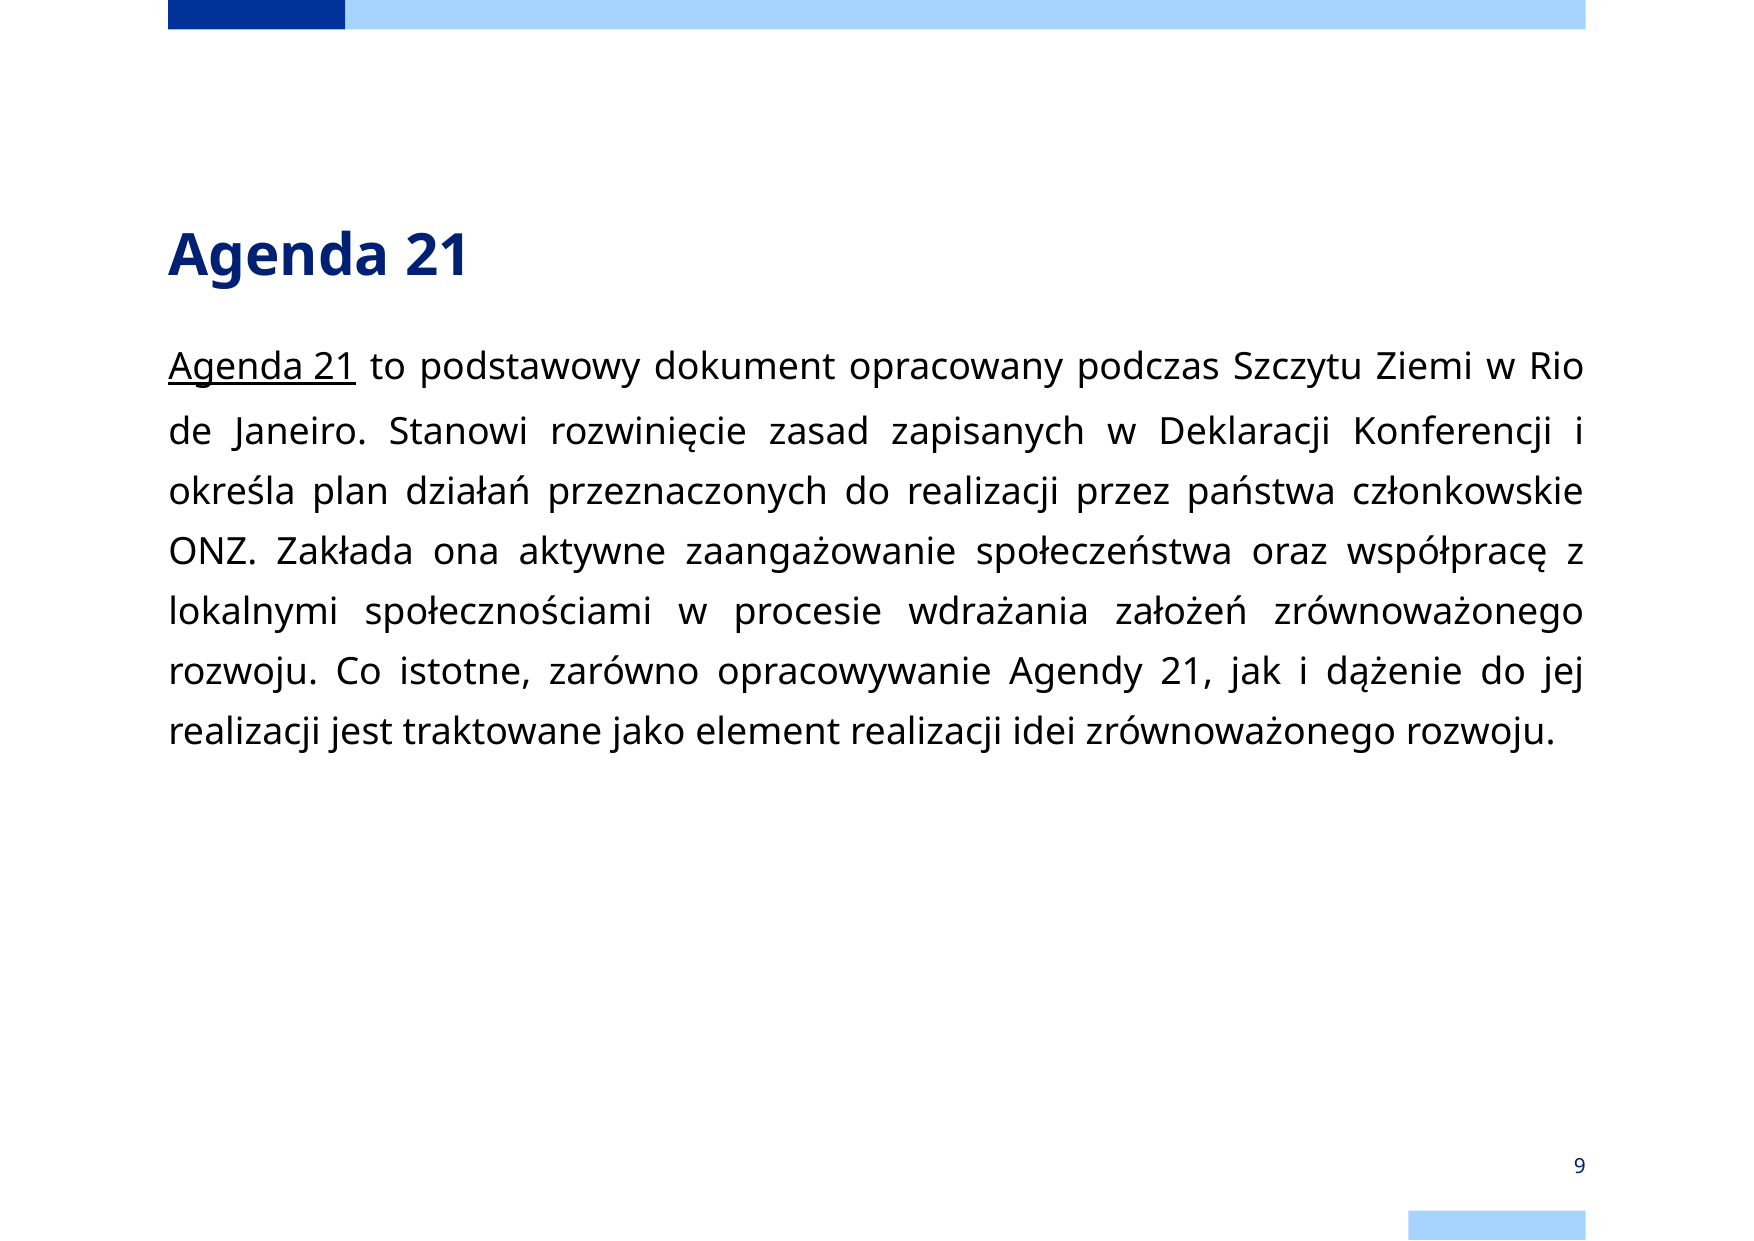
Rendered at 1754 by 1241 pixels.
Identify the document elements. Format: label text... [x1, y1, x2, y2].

slide_number ‹#› [1408, 1151, 1586, 1182]
title Agenda 21 [168, 147, 1586, 324]
list Agenda 21 to podstawowy dokument opracowany podczas Szczytu Ziemi w Rio de Janeiro. Stanowi rozwinięcie zasad zapisanych w Deklaracji Konferencji i określa plan działań przeznaczonych do realizacji przez państwa członkowskie ONZ. Zakłada ona aktywne zaangażowanie społeczeństwa oraz współpracę z lokalnymi społecznościami w procesie wdrażania założeń zrównoważonego rozwoju. Co istotne, zarówno opracowywanie Agendy 21, jak i dążenie do jej realizacji jest traktowane jako element realizacji idei zrównoważonego rozwoju. [168, 324, 1586, 1093]
